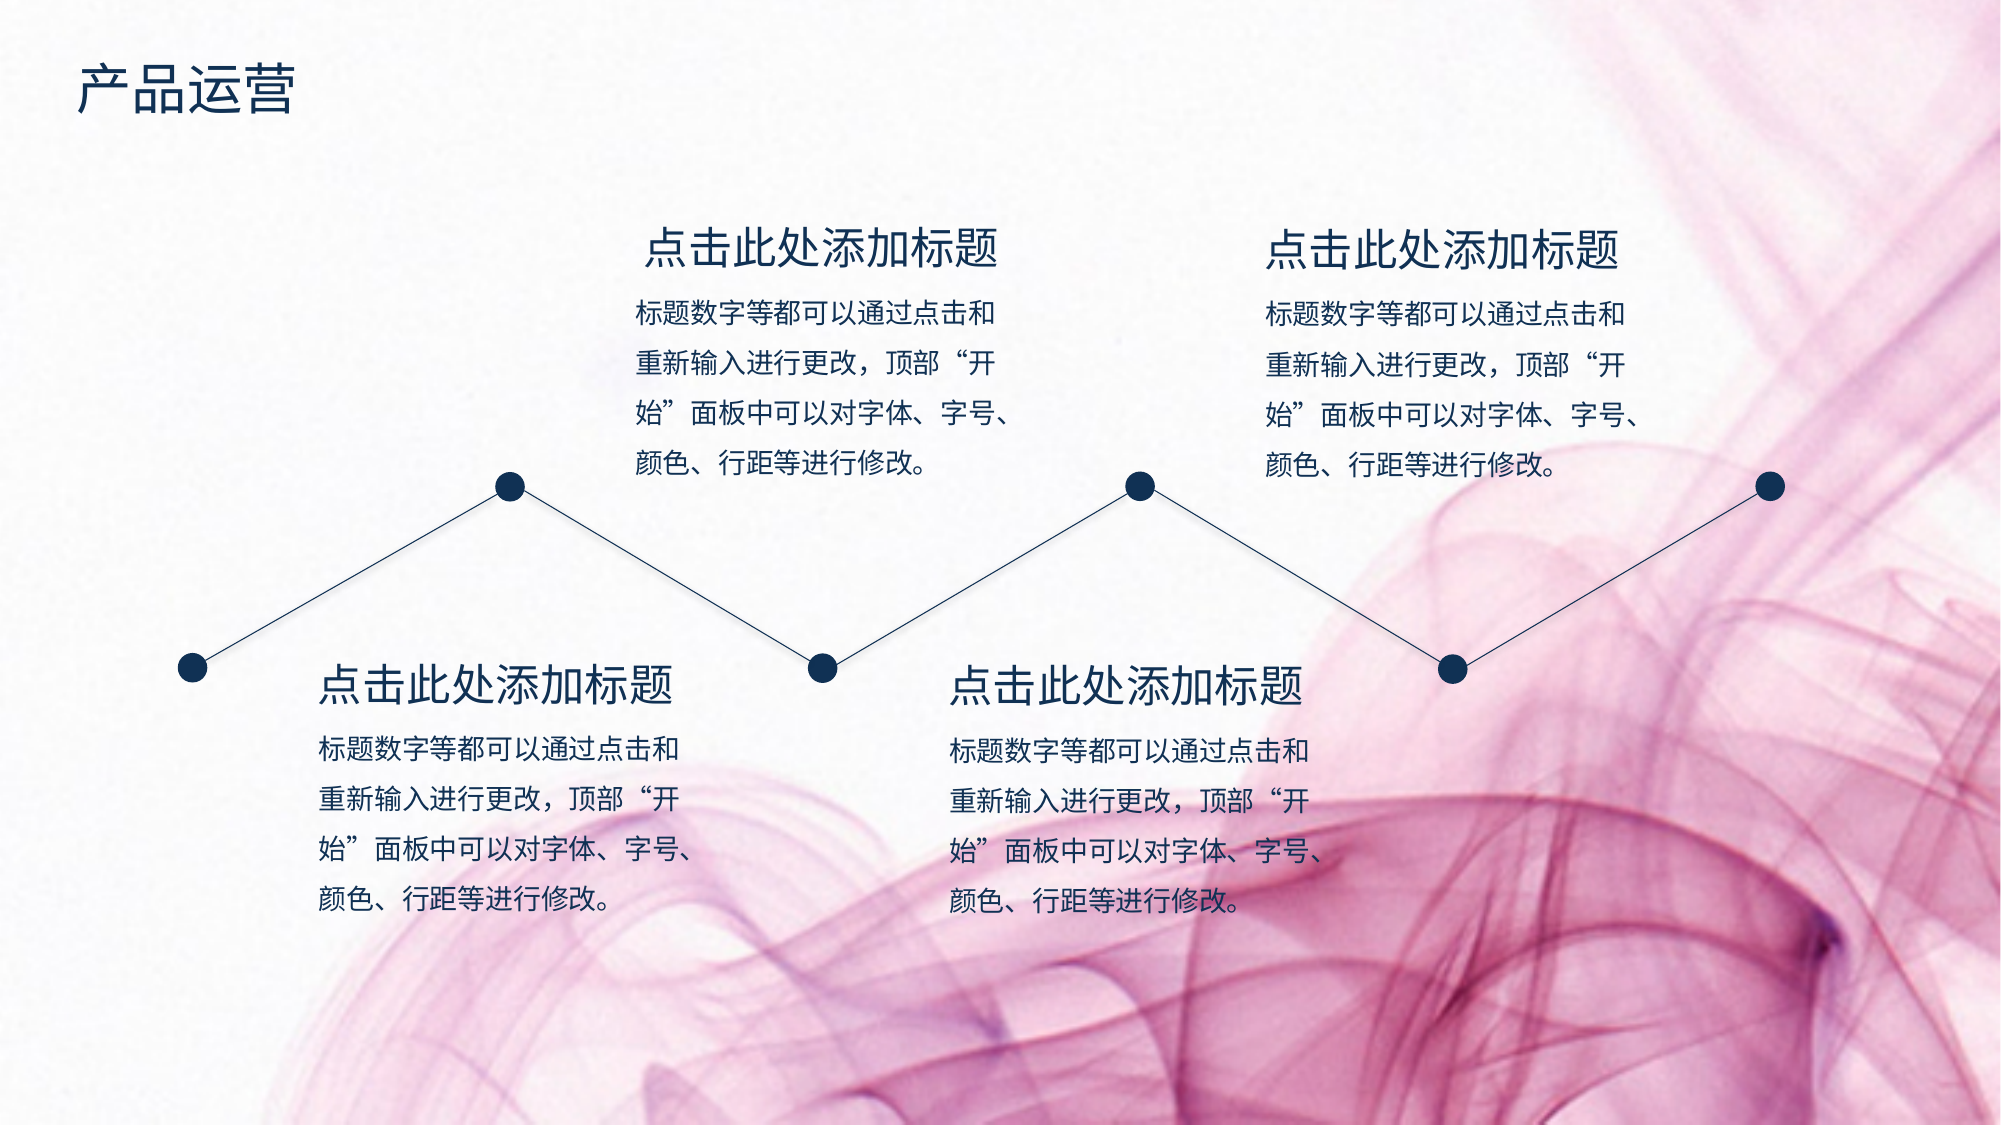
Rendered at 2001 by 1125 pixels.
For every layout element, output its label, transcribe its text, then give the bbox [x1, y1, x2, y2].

text_box 标题数字等都可以通过点击和重新输入进行更改，顶部“开始”面板中可以对字体、字号、颜色、行距等进行修改。 [934, 719, 1338, 925]
text_box [493, 469, 527, 504]
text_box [1154, 489, 1441, 662]
text_box 点击此处添加标题 [620, 213, 1023, 282]
text_box [1753, 469, 1788, 504]
text_box 产品运营 [61, 46, 314, 129]
text_box [1435, 652, 1469, 686]
text_box 点击此处添加标题 [1224, 214, 1660, 283]
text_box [836, 493, 1128, 665]
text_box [524, 490, 811, 661]
text_box 点击此处添加标题 [282, 649, 710, 718]
text_box 标题数字等都可以通过点击和重新输入进行更改，顶部“开始”面板中可以对字体、字号、颜色、行距等进行修改。 [304, 718, 710, 923]
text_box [1466, 493, 1758, 666]
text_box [205, 493, 498, 661]
picture [0, 0, 2001, 1125]
text_box [805, 651, 839, 686]
text_box 标题数字等都可以通过点击和重新输入进行更改，顶部“开始”面板中可以对字体、字号、颜色、行距等进行修改。 [620, 271, 1038, 487]
text_box 标题数字等都可以通过点击和重新输入进行更改，顶部“开始”面板中可以对字体、字号、颜色、行距等进行修改。 [1250, 283, 1660, 489]
text_box [1123, 469, 1157, 504]
text_box [175, 650, 210, 685]
text_box 点击此处添加标题 [915, 650, 1338, 719]
